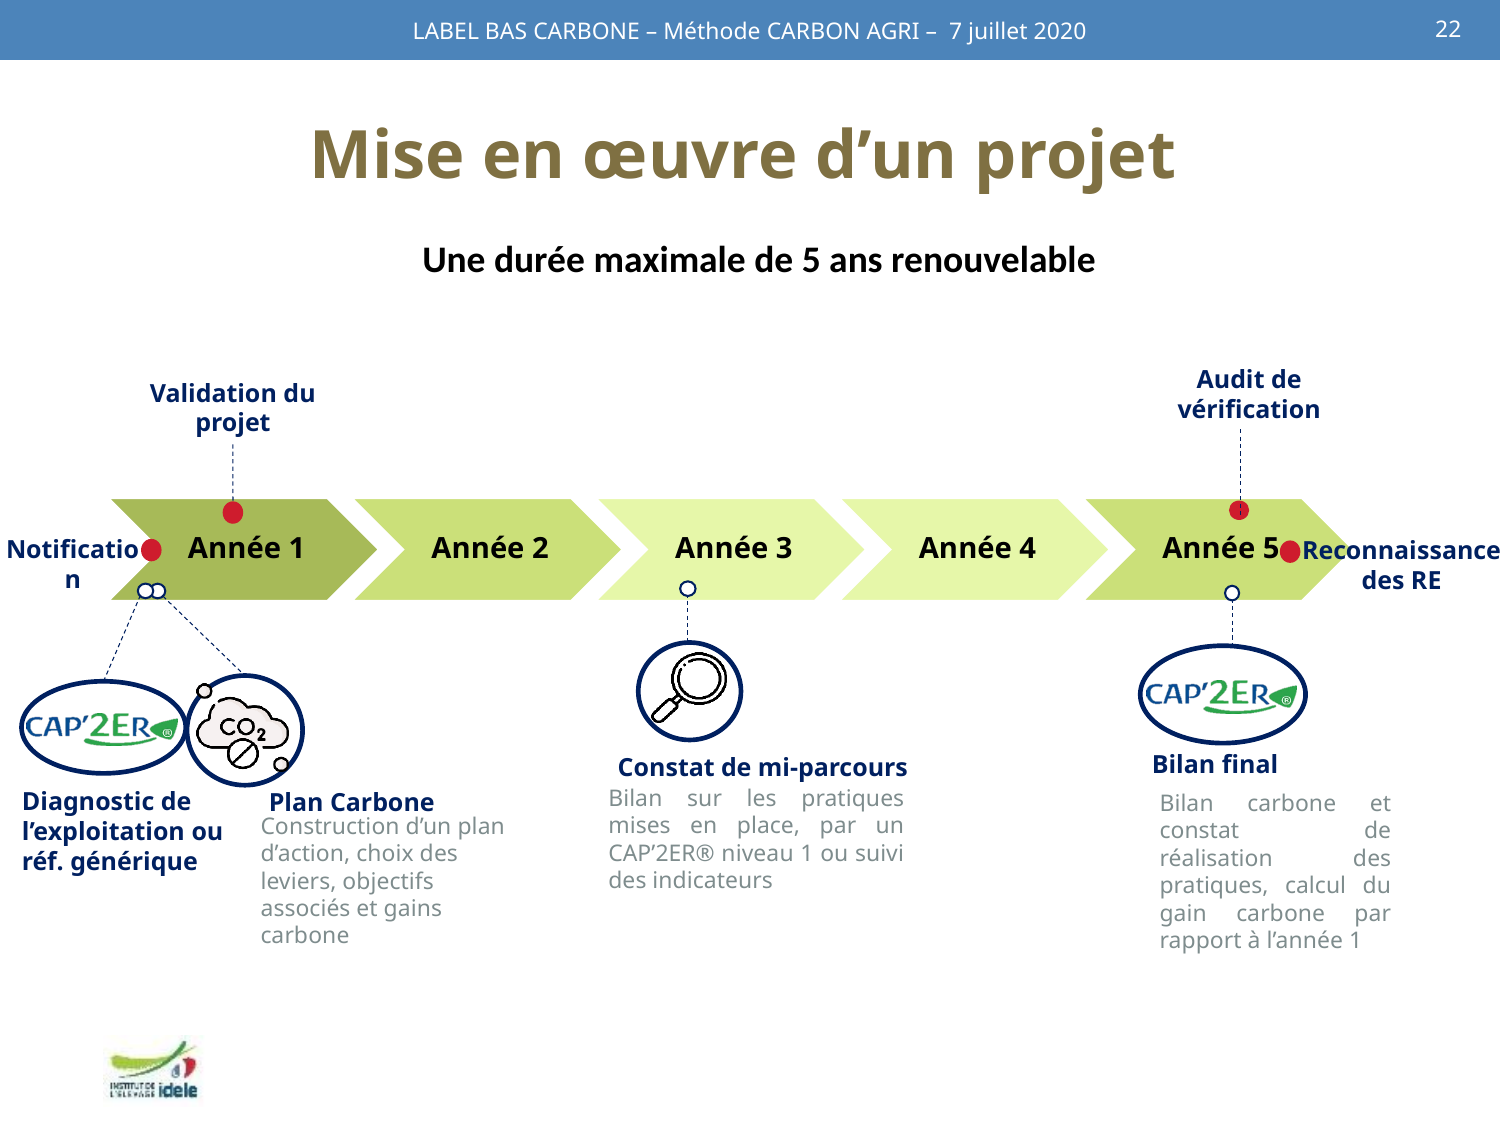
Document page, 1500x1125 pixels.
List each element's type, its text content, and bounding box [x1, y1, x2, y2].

text_box Validation du projet [134, 369, 332, 428]
slide_number 22 [1397, 0, 1500, 60]
text_box Reconnaissance des RE [1406, 527, 1500, 602]
title Mise en œuvre d’un projet [96, 48, 1390, 267]
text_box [7, 428, 1406, 936]
text_box Notification [0, 526, 7, 601]
footer LABEL BAS CARBONE – Méthode CARBON AGRI – 7 juillet 2020 [103, 0, 1397, 60]
picture [103, 1035, 205, 1107]
text_box Audit de vérification [1138, 356, 1360, 428]
text_box Une durée maximale de 5 ans renouvelable [407, 227, 1112, 287]
